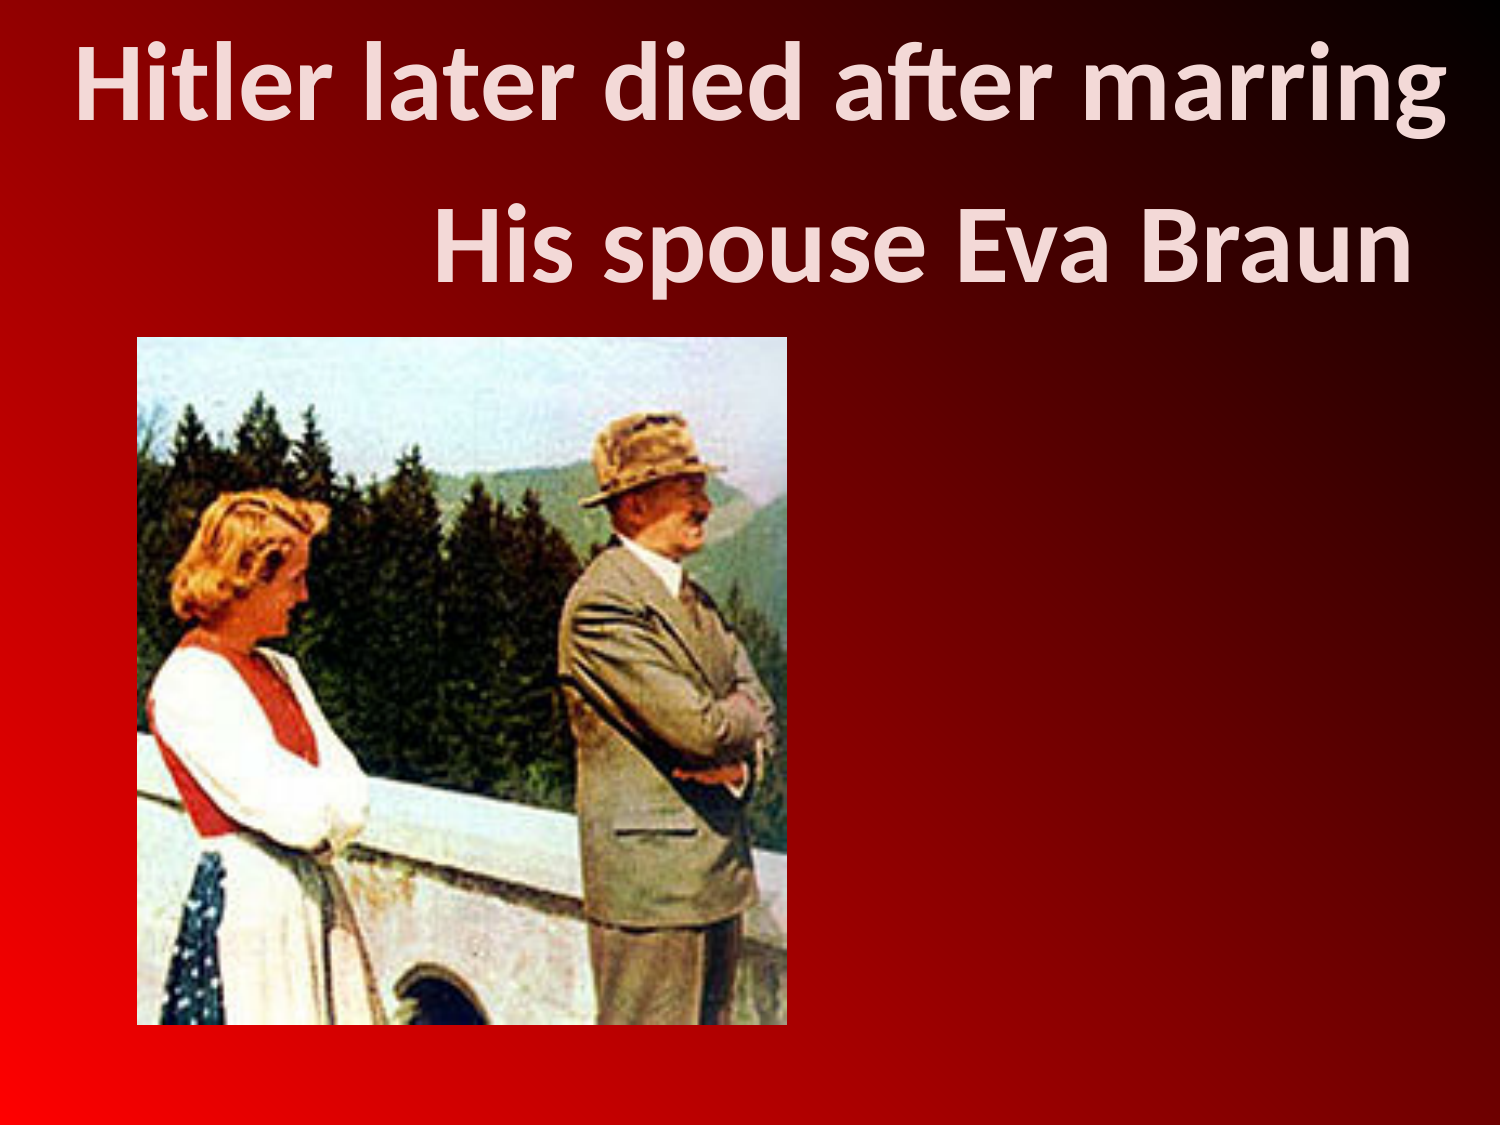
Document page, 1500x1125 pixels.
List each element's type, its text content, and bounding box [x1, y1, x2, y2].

text_box His spouse Eva Braun [417, 162, 1431, 313]
text_box Hitler later died after marring [58, 0, 1490, 150]
picture [137, 337, 787, 1026]
